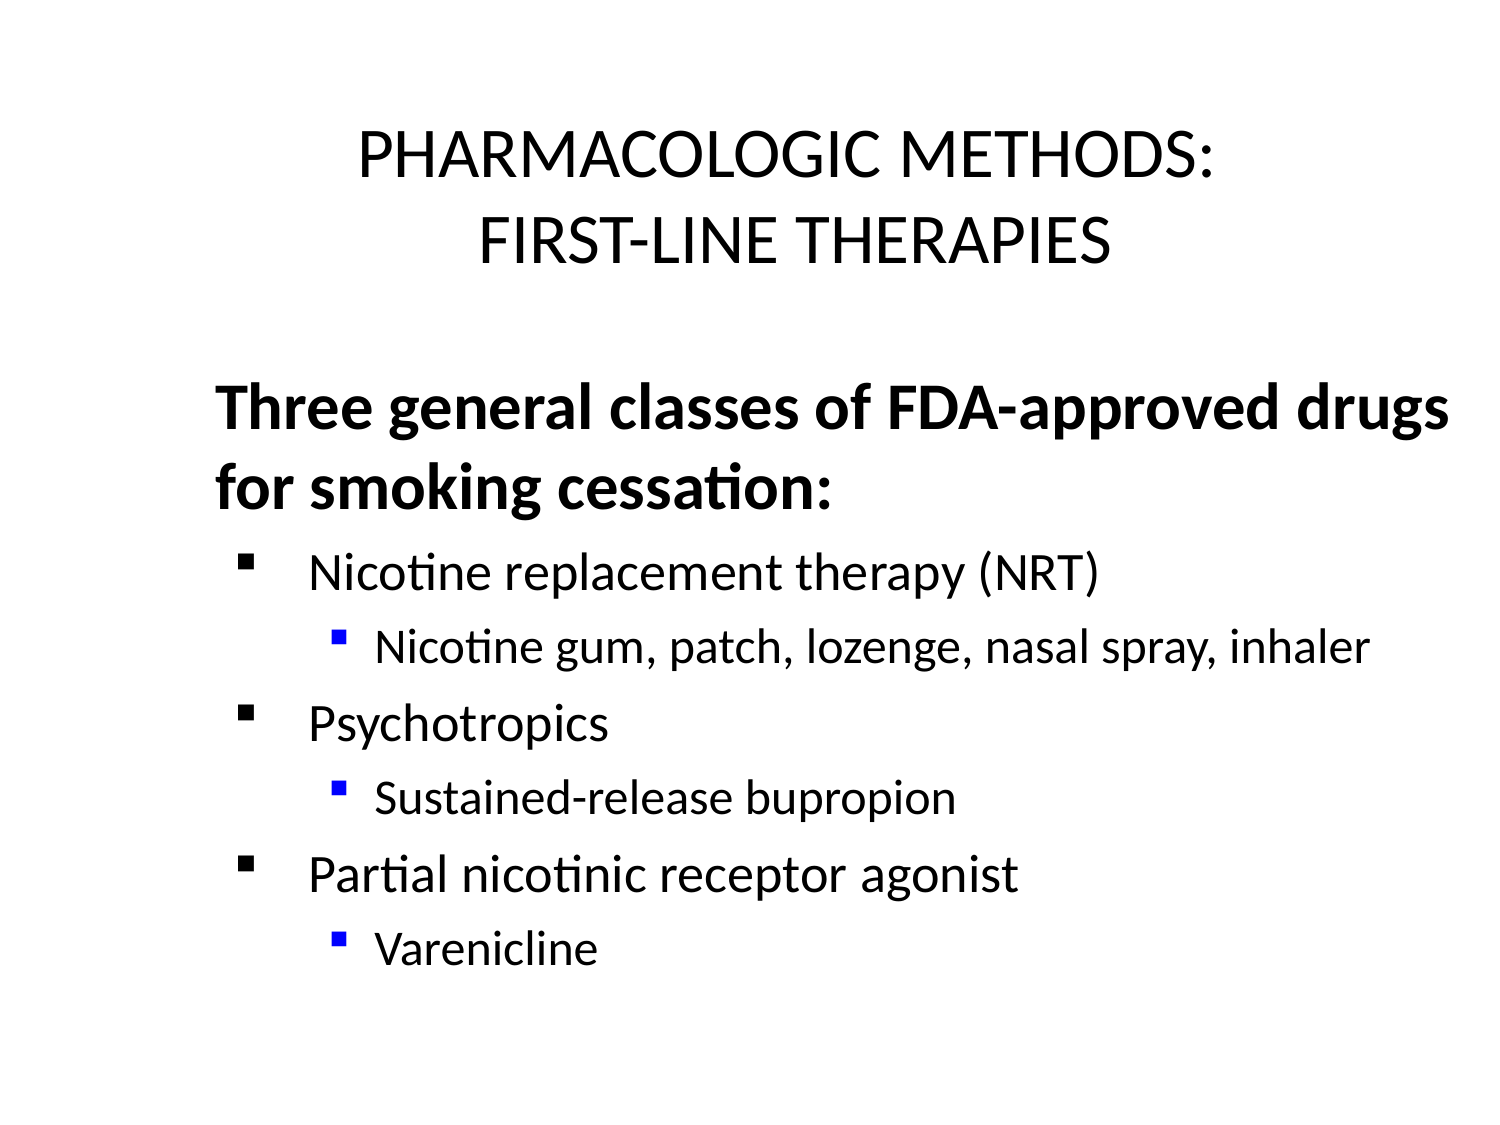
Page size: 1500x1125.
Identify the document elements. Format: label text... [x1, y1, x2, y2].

title PHARMACOLOGIC METHODS: FIRST-LINE THERAPIES [199, 98, 1392, 286]
list Three general classes of FDA-approved drugs for smoking cessation: Nicotine replacement therapy (NRT) Nicotine gum, patch, lozenge, nasal spray, inhaler Psychotropics Sustained-release bupropion Partial nicotinic receptor agonist Varenicline [200, 355, 1500, 1012]
